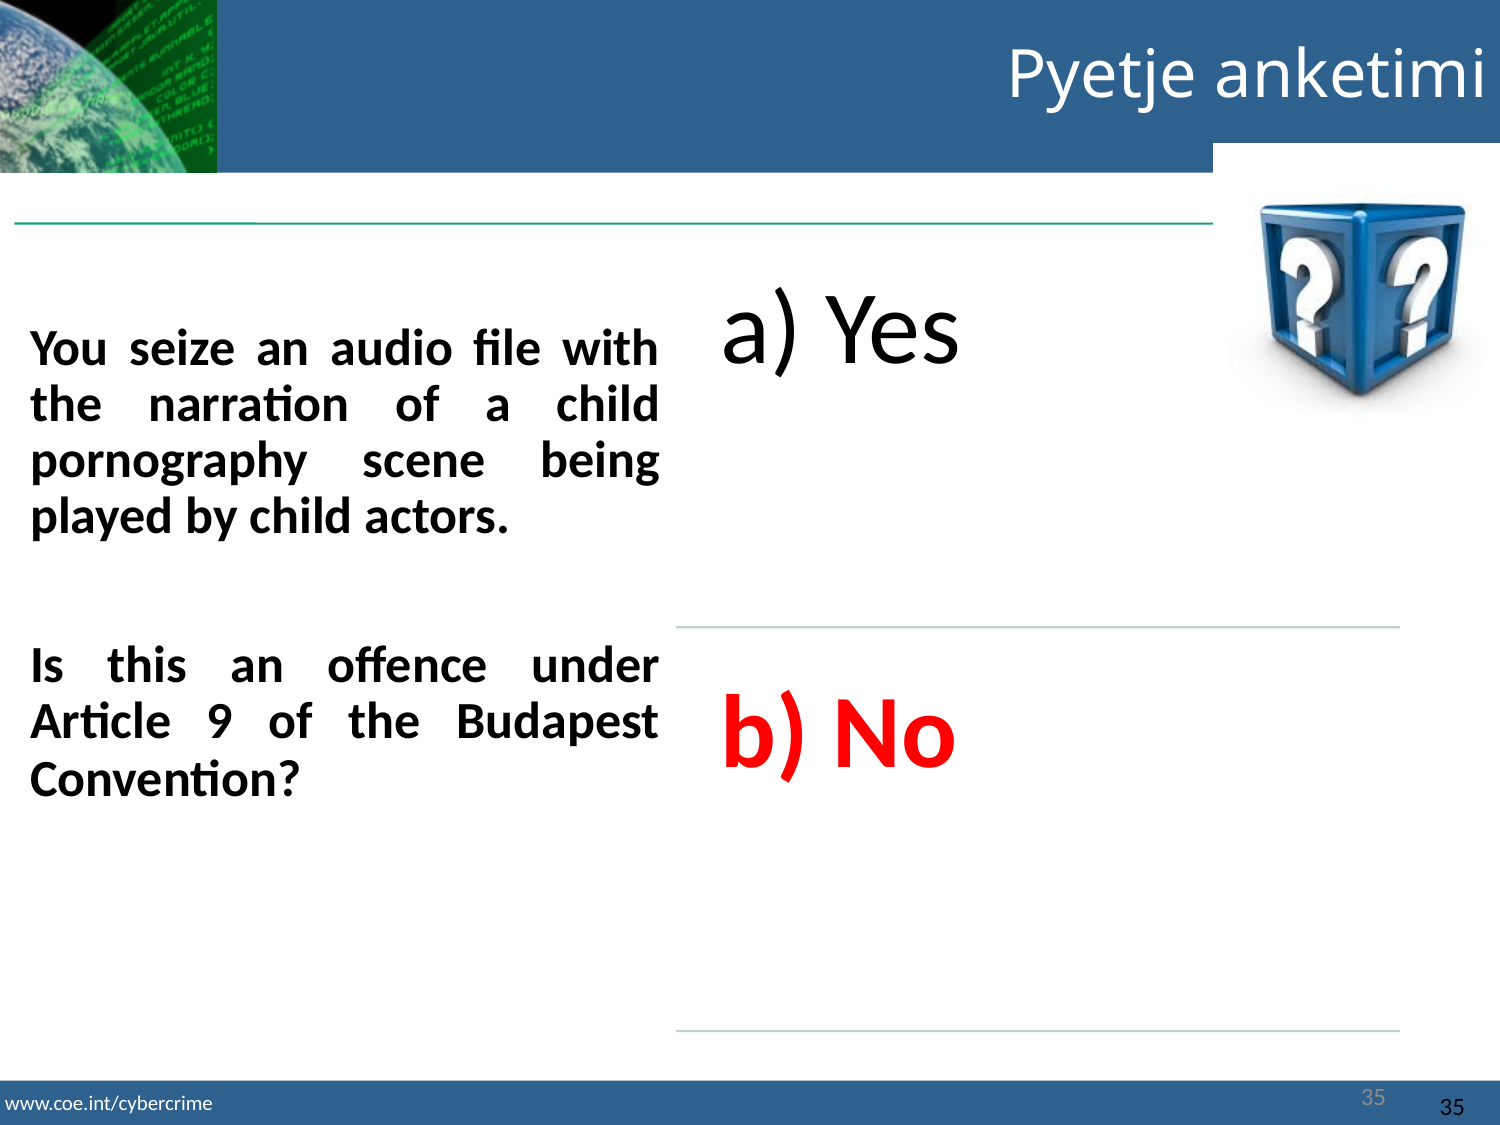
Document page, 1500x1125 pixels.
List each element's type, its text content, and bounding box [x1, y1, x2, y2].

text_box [14, 223, 1402, 1053]
text_box 35 [1399, 1069, 1480, 1125]
picture [1213, 143, 1500, 434]
slide_number 35 [1051, 1065, 1402, 1125]
text_box Pyetje anketimi [250, 23, 1500, 119]
picture [0, 1, 217, 173]
